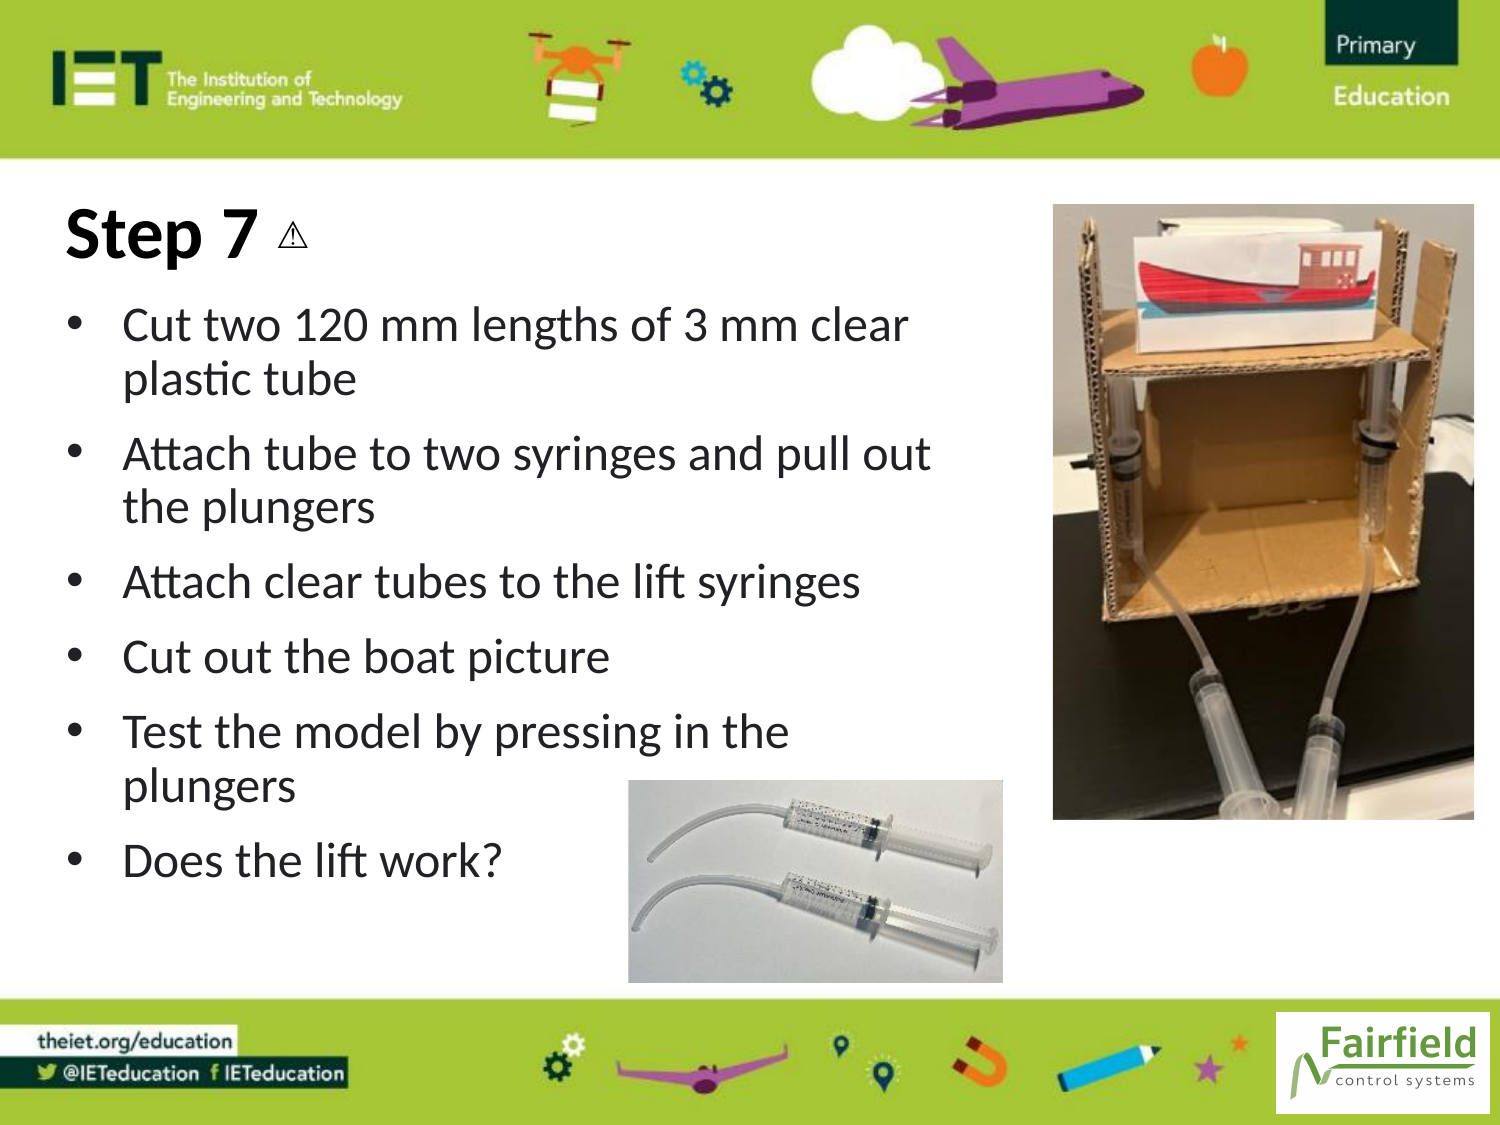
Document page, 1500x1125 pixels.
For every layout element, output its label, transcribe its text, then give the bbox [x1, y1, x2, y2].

text_box Cut two 120 mm lengths of 3 mm clear plastic tube Attach tube to two syringes and pull out the plungers Attach clear tubes to the lift syringes Cut out the boat picture Test the model by pressing in the plungers Does the lift work? [51, 290, 982, 971]
text_box Step 7 [51, 176, 381, 282]
text_box [0, 171, 1484, 306]
picture [0, 0, 1500, 1125]
text_box ⚠ [261, 203, 338, 264]
